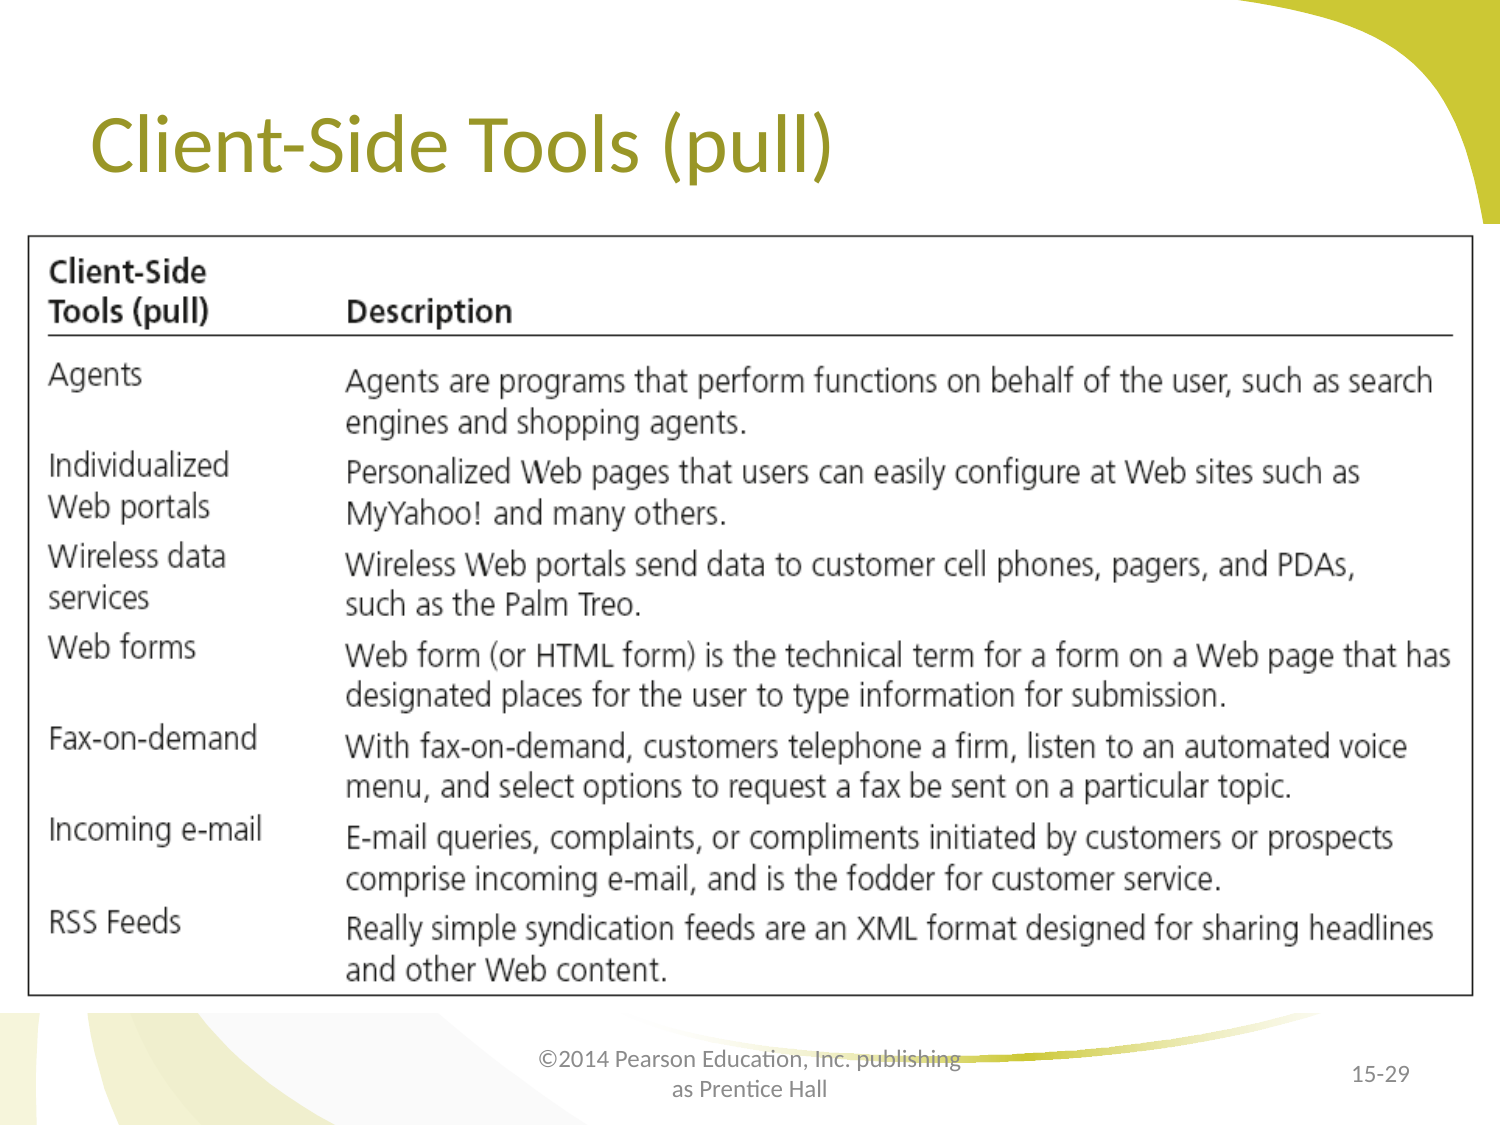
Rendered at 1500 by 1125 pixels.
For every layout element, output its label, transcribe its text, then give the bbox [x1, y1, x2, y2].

footer ©2014 Pearson Education, Inc. publishing as Prentice Hall [512, 1042, 988, 1103]
slide_number 15-29 [1074, 1042, 1425, 1103]
title Client-Side Tools (pull) [75, 45, 1425, 223]
picture [0, 224, 1500, 1013]
